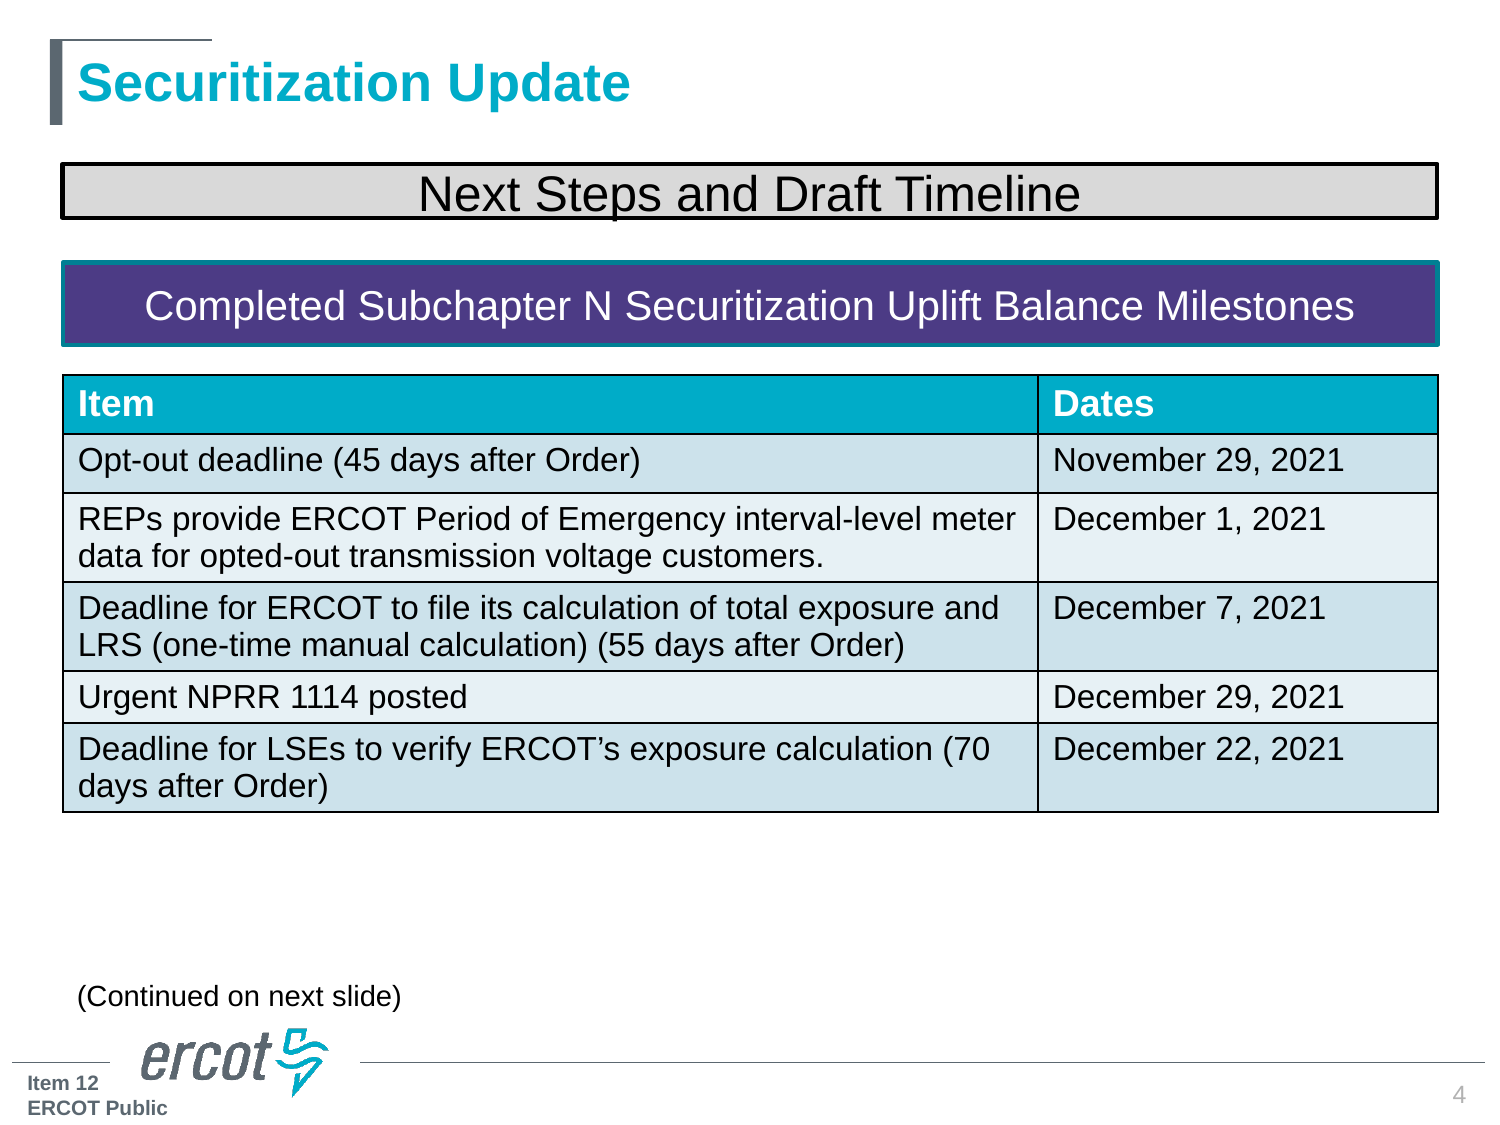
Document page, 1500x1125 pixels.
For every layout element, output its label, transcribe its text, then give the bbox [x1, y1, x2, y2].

table_cell Urgent NPRR 1114 posted [64, 672, 1037, 722]
table_cell December 29, 2021 [1039, 672, 1437, 722]
title Securitization Update [62, 39, 1438, 134]
table_cell December 22, 2021 [1039, 724, 1437, 811]
table_header Item [64, 376, 1037, 433]
text_box Next Steps and Draft Timeline [60, 162, 1439, 220]
table_cell November 29, 2021 [1039, 435, 1437, 492]
table_cell December 7, 2021 [1039, 583, 1437, 670]
slide_number 4 [1437, 1076, 1475, 1112]
text_box Completed Subchapter N Securitization Uplift Balance Milestones [61, 260, 1440, 347]
picture [137, 1024, 332, 1100]
table_cell REPs provide ERCOT Period of Emergency interval-level meter data for opted-out transmission voltage customers. [64, 494, 1037, 581]
table_cell Opt-out deadline (45 days after Order) [64, 435, 1037, 492]
text_box (Continued on next slide) [62, 970, 588, 1020]
table_cell Deadline for ERCOT to file its calculation of total exposure and LRS (one-time manual calculation) (55 days after Order) [64, 583, 1037, 670]
table_header Dates [1039, 376, 1437, 433]
table_cell December 1, 2021 [1039, 494, 1437, 581]
table_cell Deadline for LSEs to verify ERCOT’s exposure calculation (70 days after Order) [64, 724, 1037, 811]
